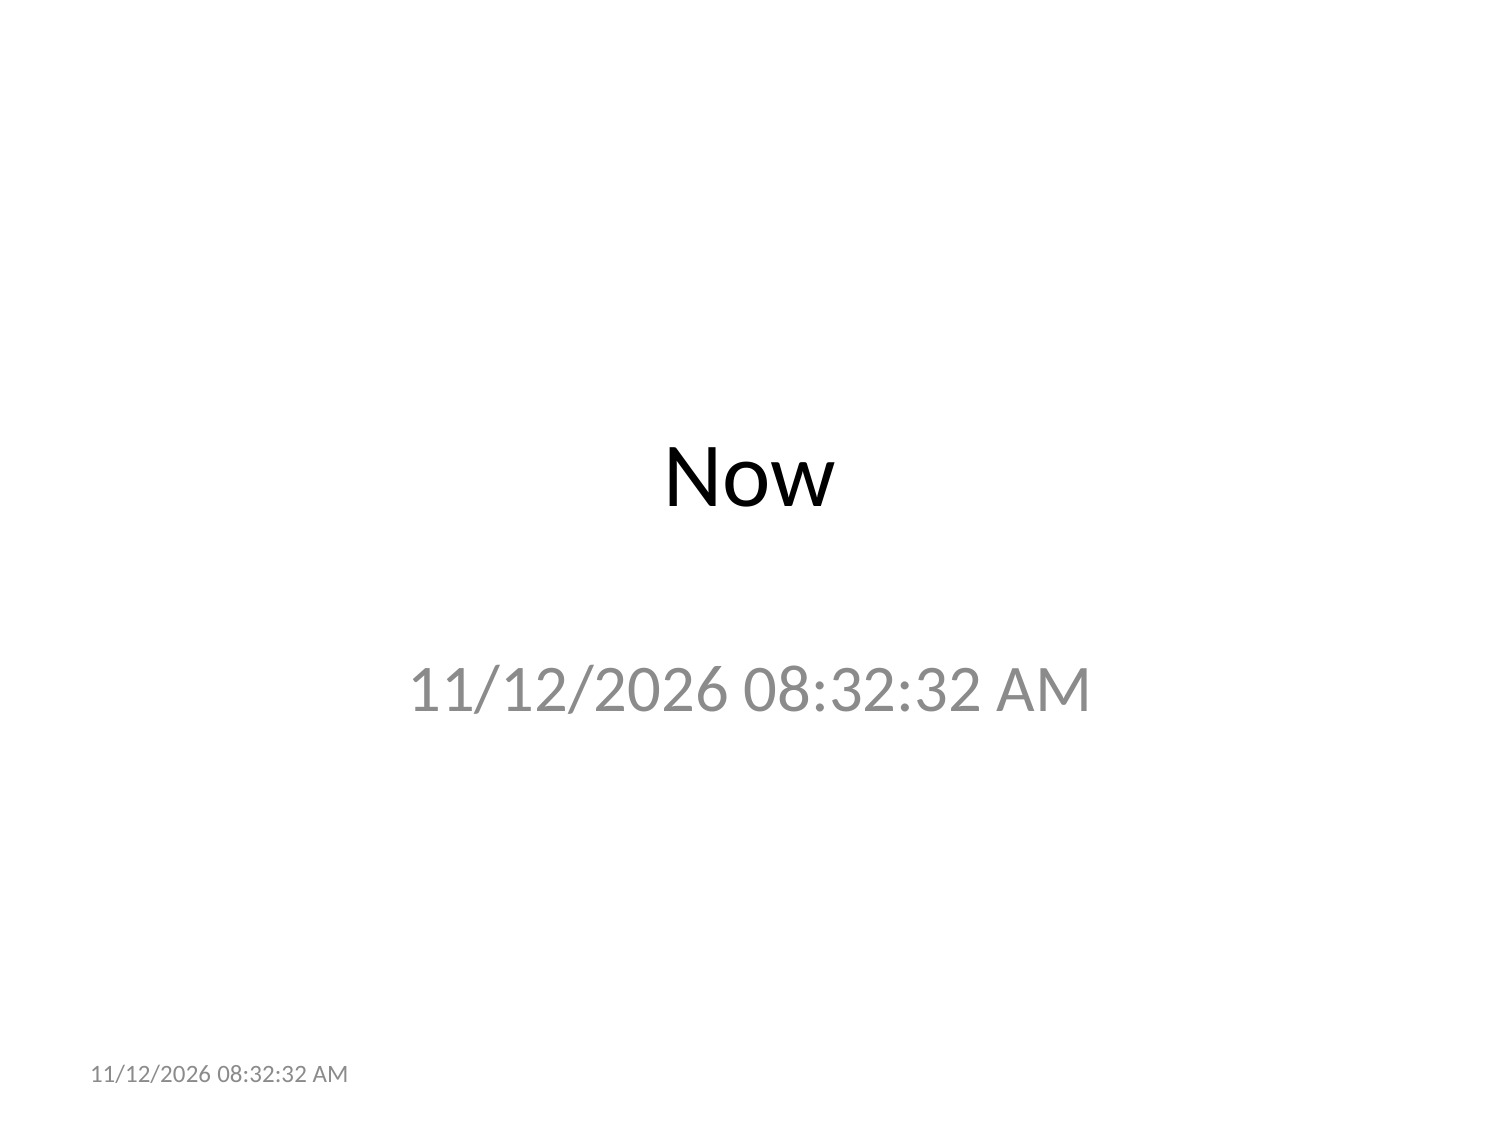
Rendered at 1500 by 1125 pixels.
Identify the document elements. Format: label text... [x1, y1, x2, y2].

title Now [112, 349, 1388, 591]
subtitle 2011-12-19 10:20:04 AM [225, 637, 1275, 925]
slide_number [75, 1042, 425, 1103]
